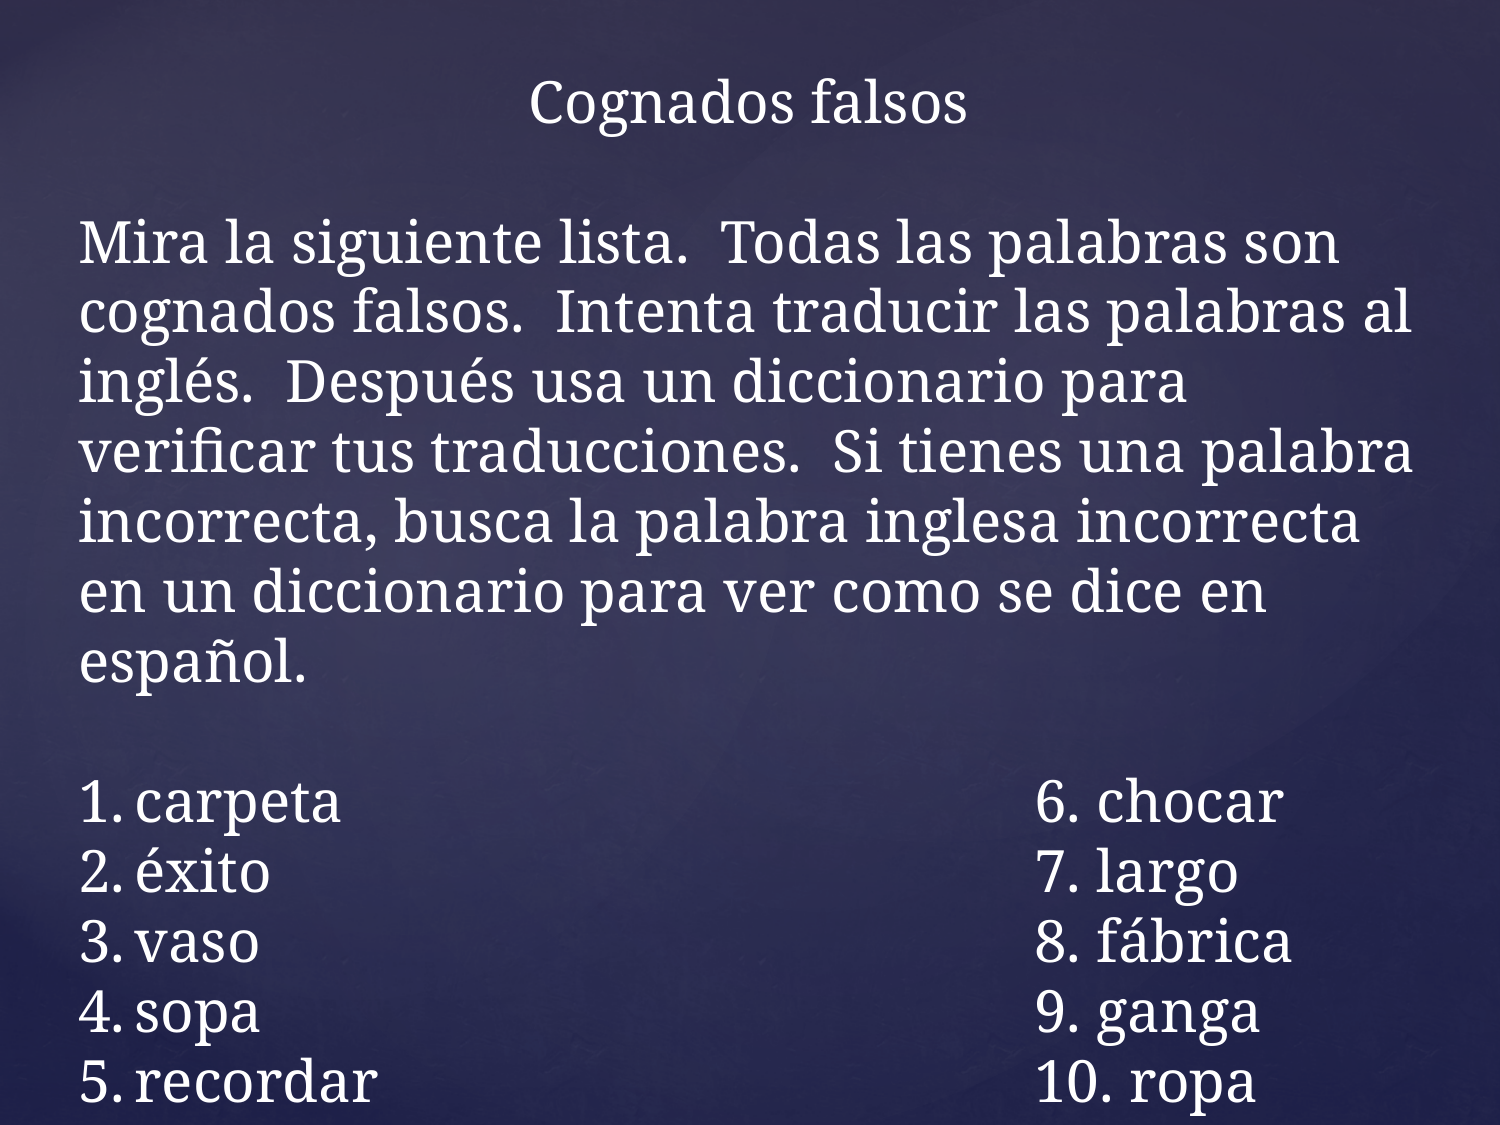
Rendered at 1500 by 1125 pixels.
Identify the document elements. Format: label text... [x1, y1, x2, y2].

text_box Cognados falsos Mira la siguiente lista. Todas las palabras son cognados falsos. Intenta traducir las palabras al inglés. Después usa un diccionario para verificar tus traducciones. Si tienes una palabra incorrecta, busca la palabra inglesa incorrecta en un diccionario para ver como se dice en español. carpeta 6. chocar éxito 7. largo vaso 8. fábrica sopa 9. ganga recordar 10. ropa [63, 57, 1435, 1125]
